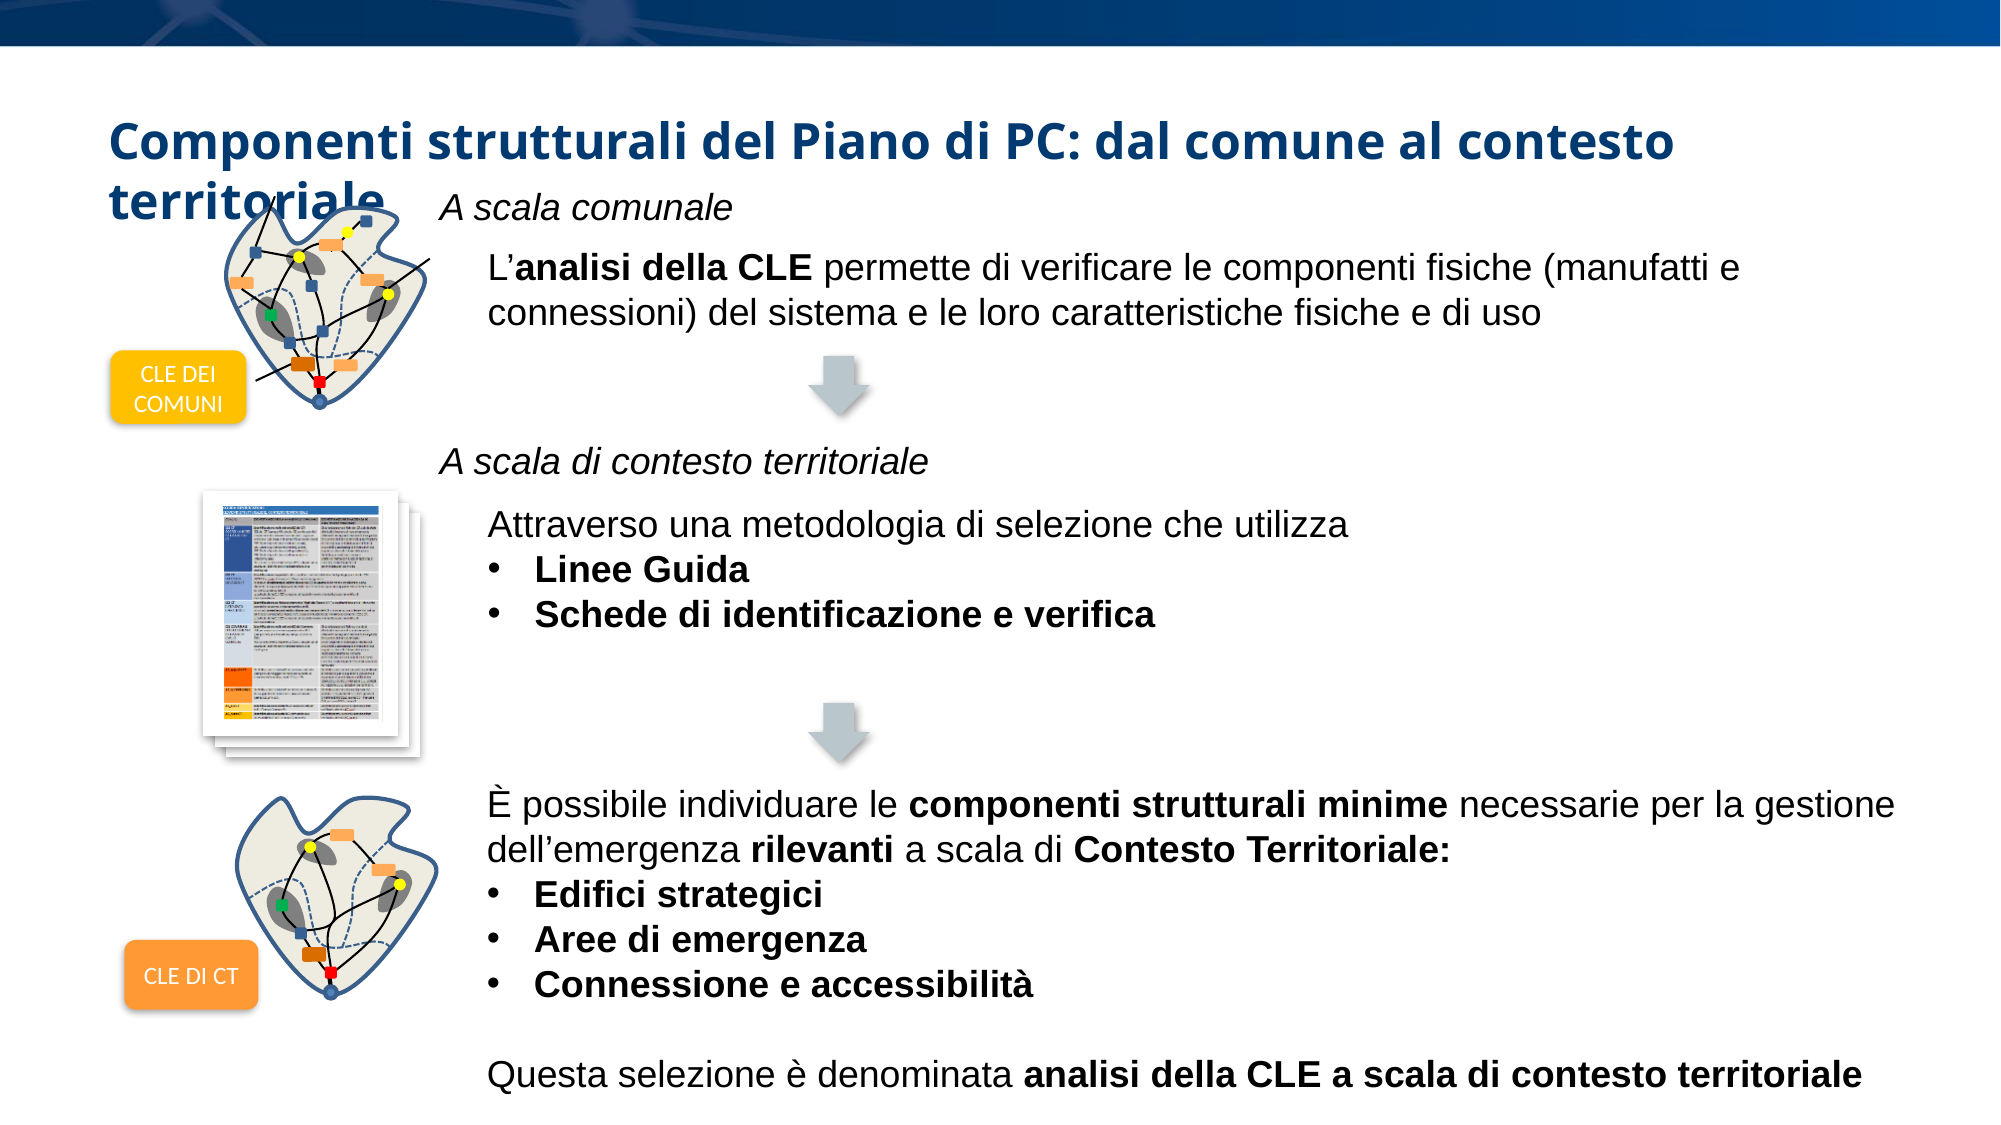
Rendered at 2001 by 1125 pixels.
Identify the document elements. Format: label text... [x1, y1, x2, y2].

text_box È possibile individuare le componenti strutturali minime necessarie per la gestione dell’emergenza rilevanti a scala di Contesto Territoriale: Edifici strategici Aree di emergenza Connessione e accessibilità Questa selezione è denominata analisi della CLE a scala di contesto territoriale [472, 773, 1945, 1103]
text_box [217, 505, 406, 743]
text_box Attraverso una metodologia di selezione che utilizza Linee Guida Schede di identificazione e verifica [472, 492, 1944, 688]
text_box L’analisi della CLE permette di verificare le componenti fisiche (manufatti e connessioni) del sistema e le loro caratteristiche fisiche e di uso [472, 235, 1945, 341]
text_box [236, 797, 437, 999]
text_box [807, 355, 870, 417]
picture [0, 0, 2001, 1125]
text_box A scala di contesto territoriale [424, 429, 1425, 490]
text_box CLE DEI COMUNI [110, 350, 247, 424]
text_box CLE DI CT [124, 939, 259, 1010]
text_box A scala comunale [424, 175, 1425, 236]
text_box Componenti strutturali del Piano di PC: dal comune al contesto territoriale [93, 102, 1941, 238]
text_box [807, 702, 870, 764]
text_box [226, 196, 430, 408]
